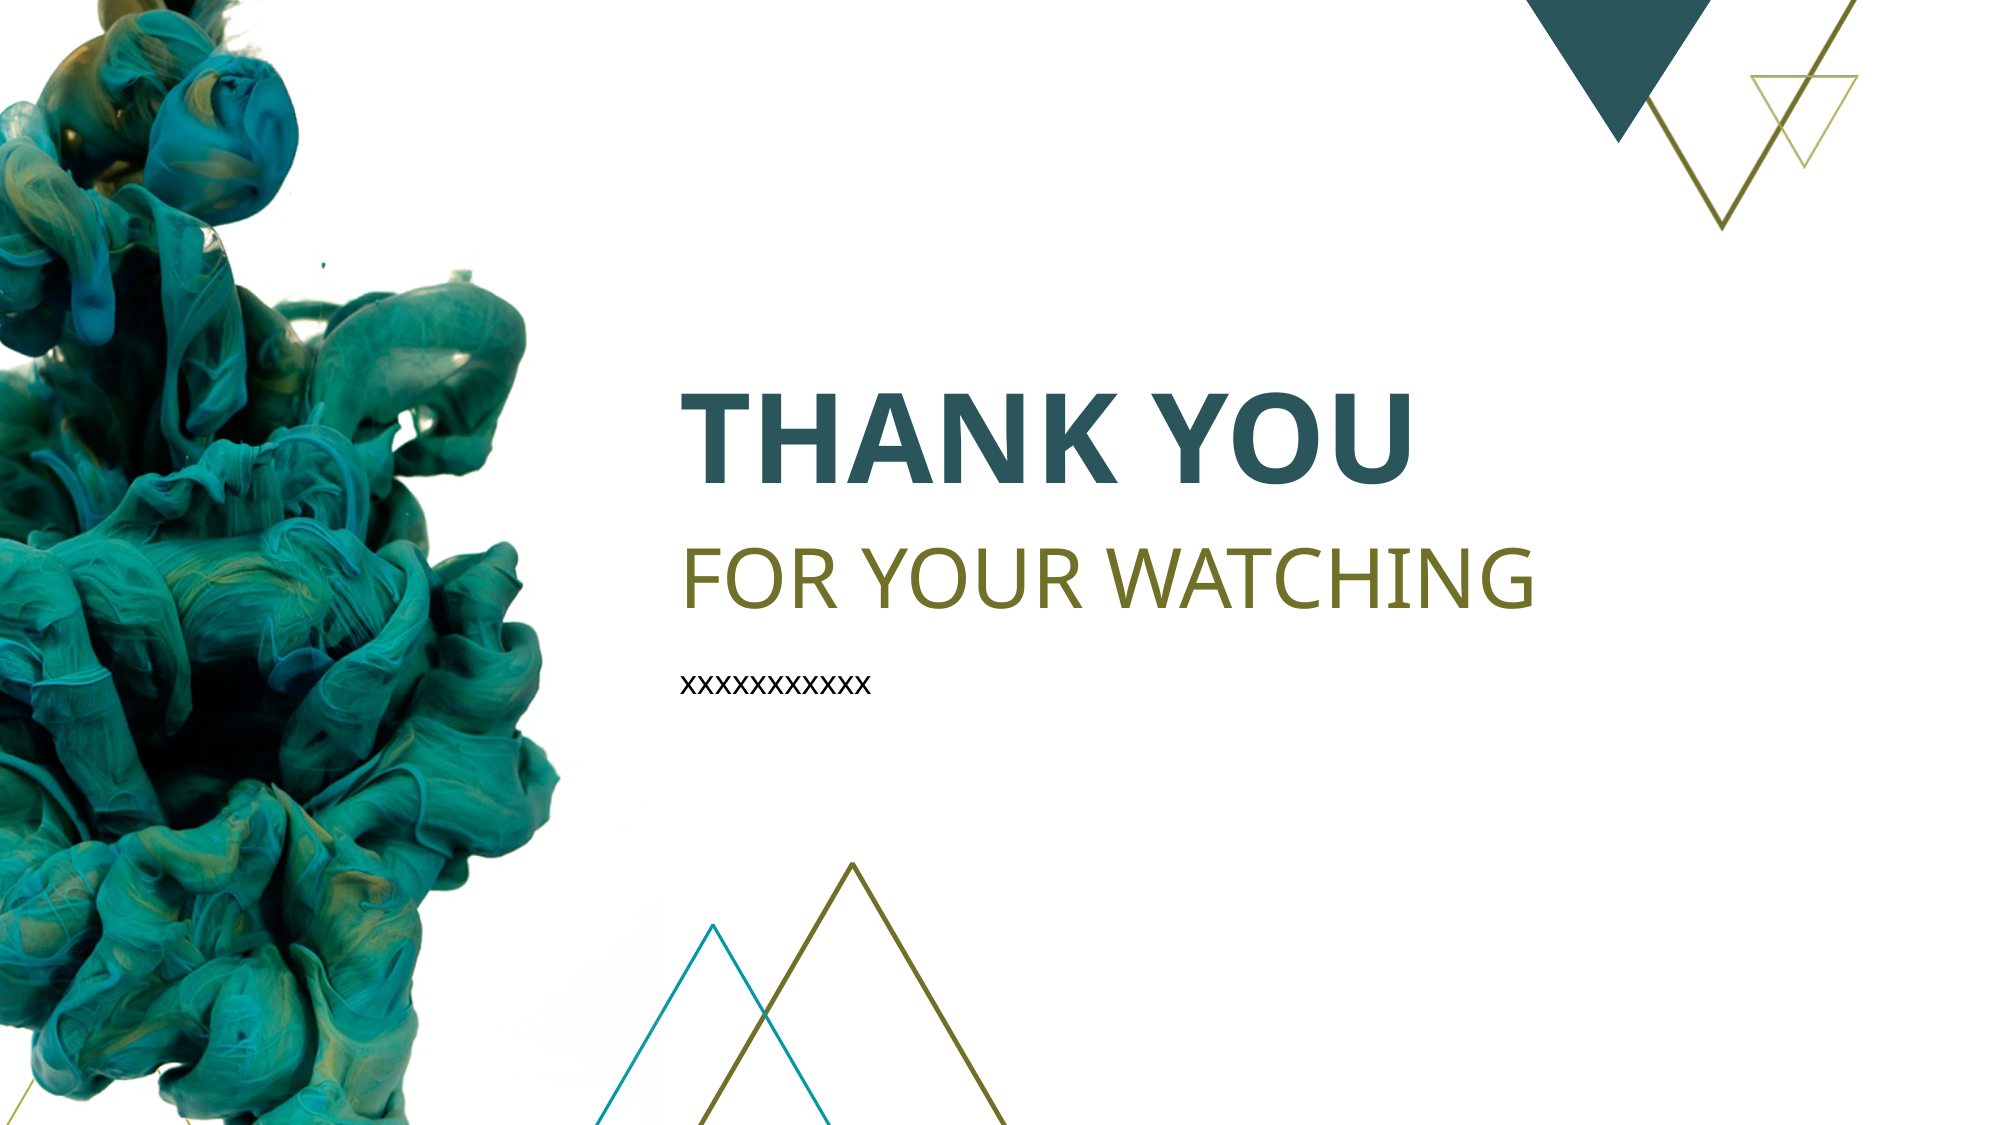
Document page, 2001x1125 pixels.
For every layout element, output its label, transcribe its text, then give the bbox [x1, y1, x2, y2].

text_box [765, 863, 1005, 1125]
text_box [1526, 0, 1531, 8]
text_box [664, 350, 1820, 634]
text_box [663, 924, 830, 1125]
picture [0, 0, 663, 1125]
picture [1531, 0, 1865, 232]
text_box xxxxxxxxxxx [664, 634, 1711, 709]
